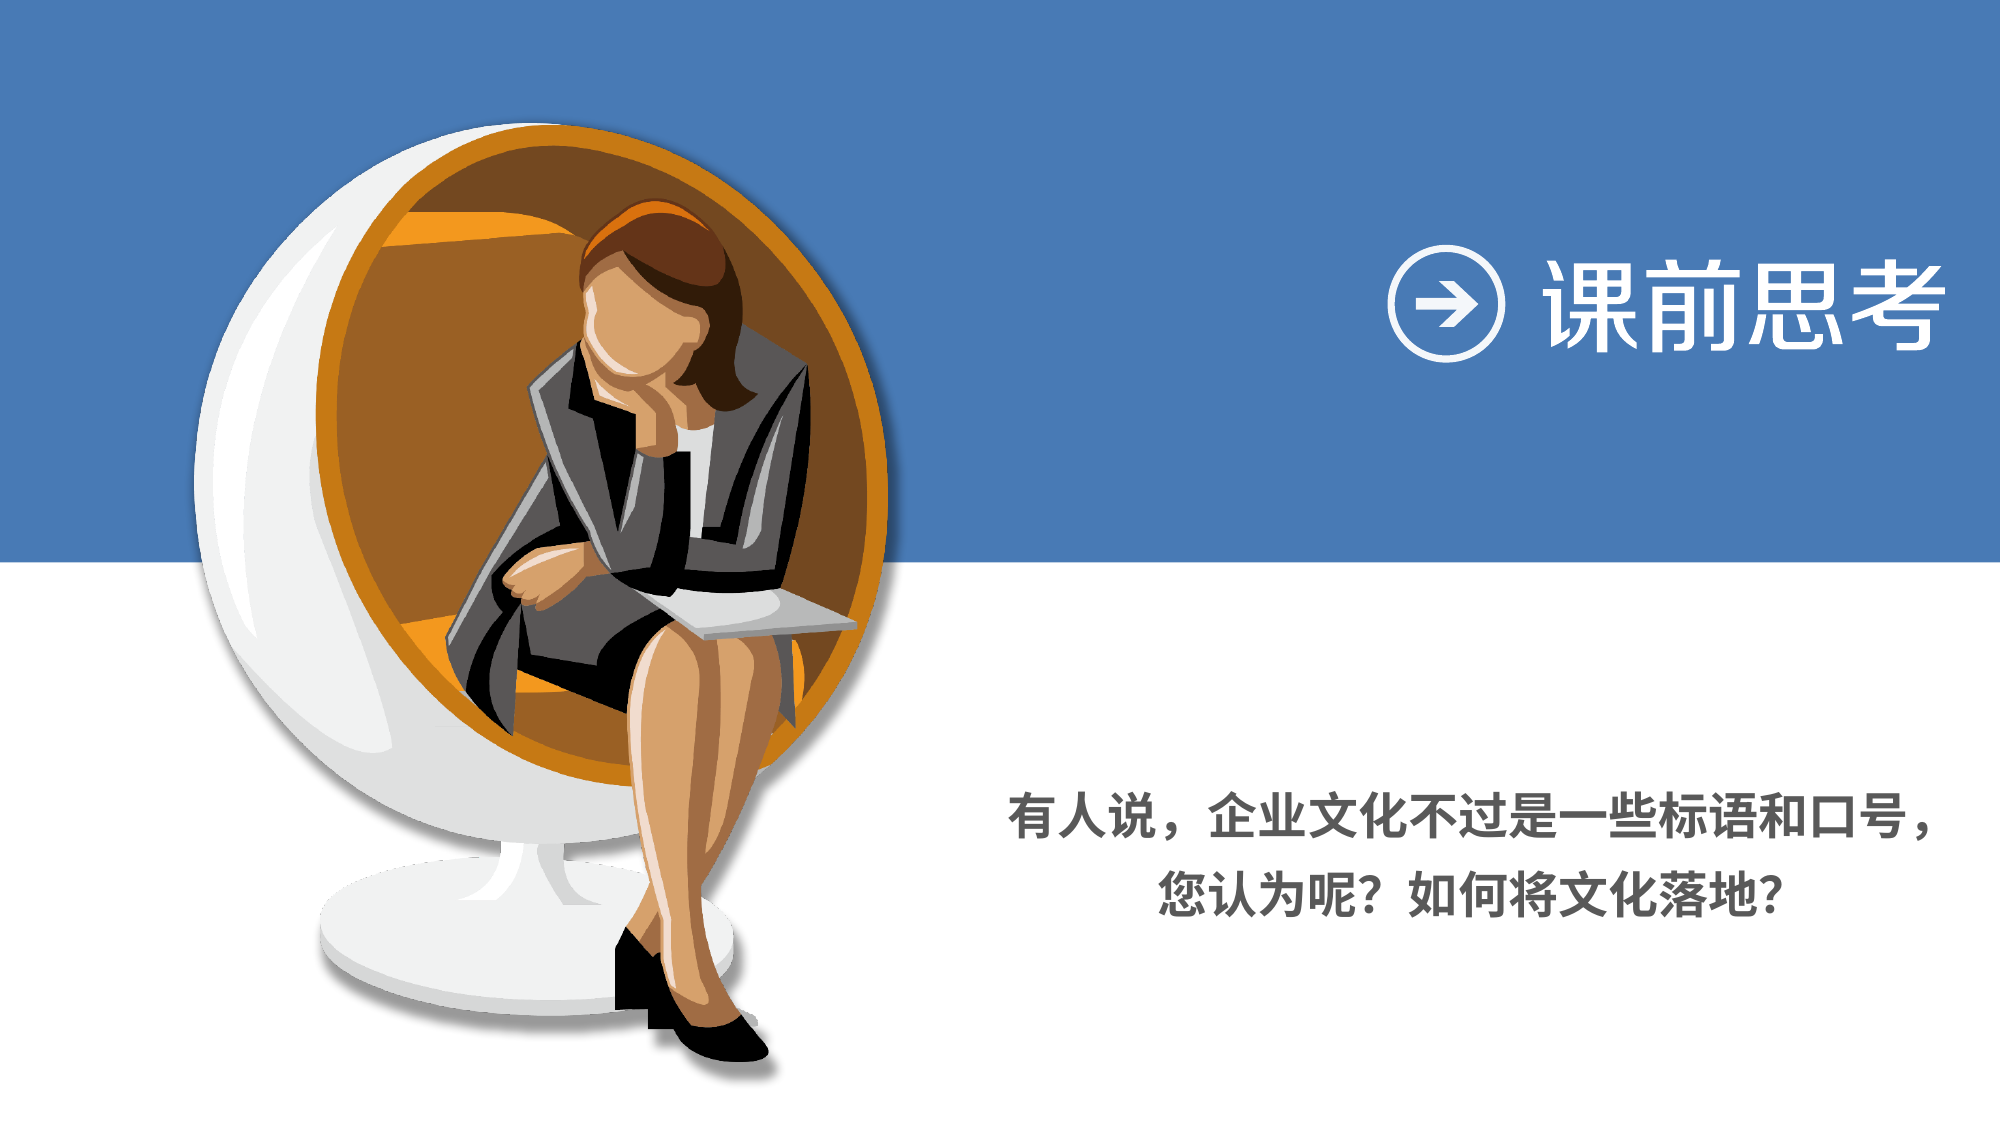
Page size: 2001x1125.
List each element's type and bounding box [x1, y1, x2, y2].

picture [194, 123, 888, 1062]
